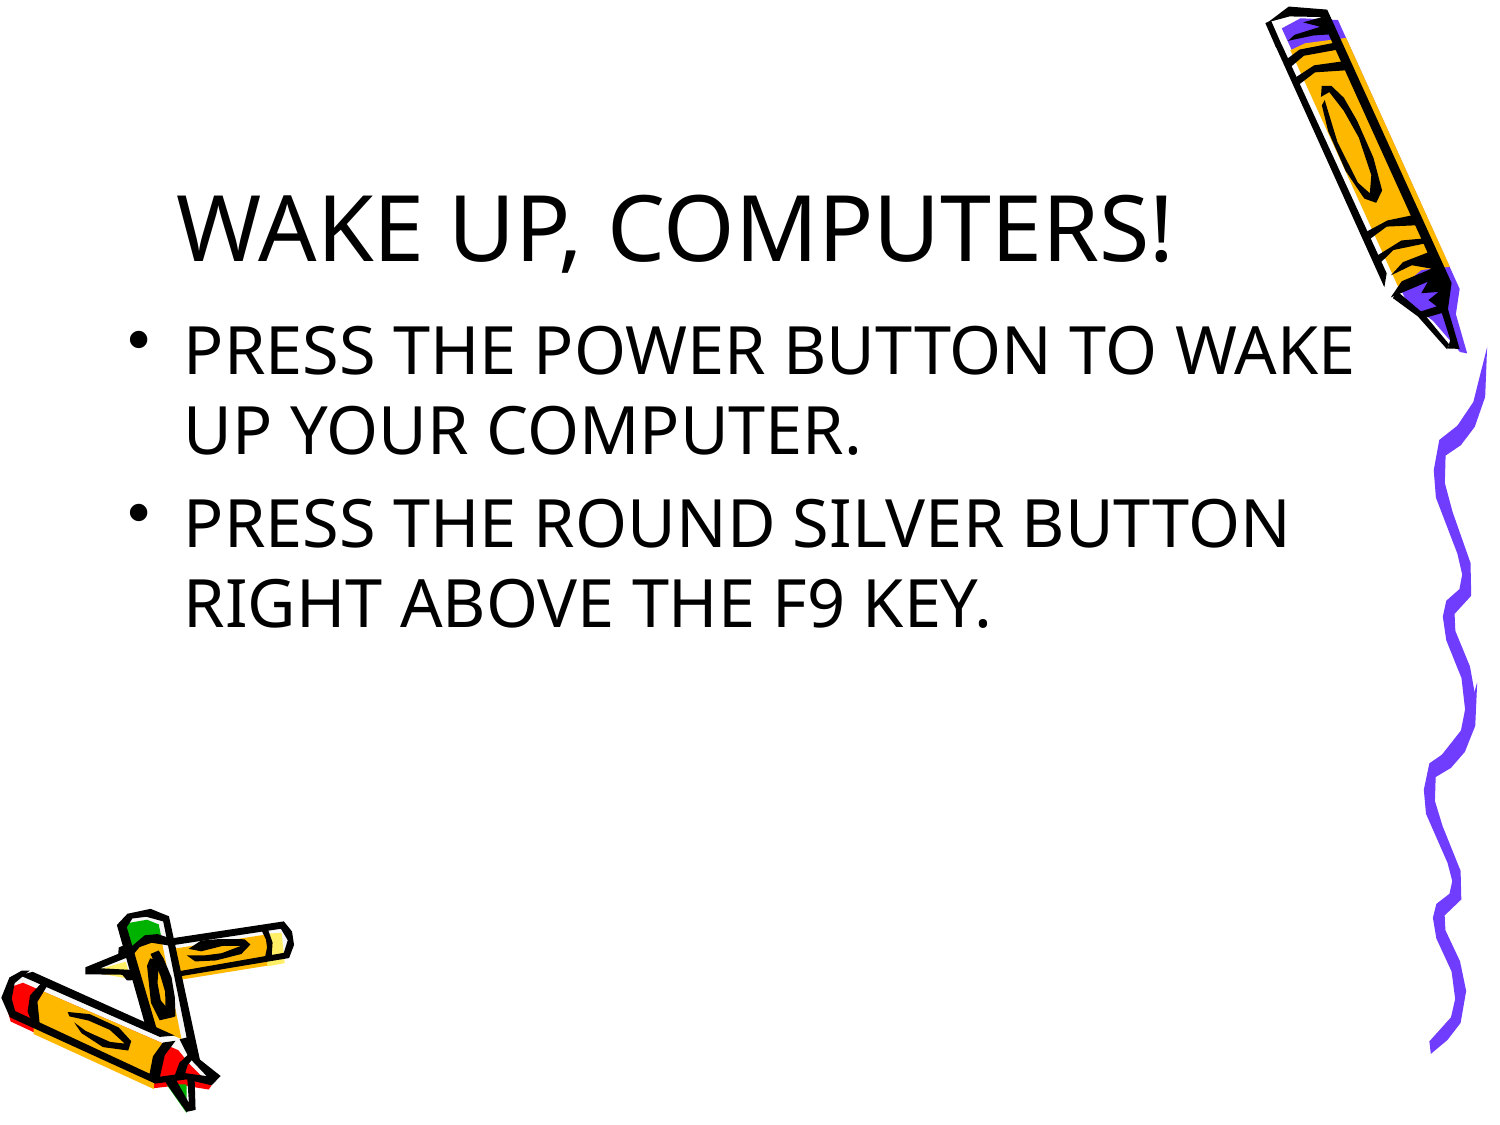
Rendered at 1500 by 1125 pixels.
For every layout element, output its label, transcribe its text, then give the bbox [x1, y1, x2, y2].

list PRESS THE POWER BUTTON TO WAKE UP YOUR COMPUTER. PRESS THE ROUND SILVER BUTTON RIGHT ABOVE THE F9 KEY. [112, 299, 1376, 901]
title WAKE UP, COMPUTERS! [112, 24, 1240, 288]
